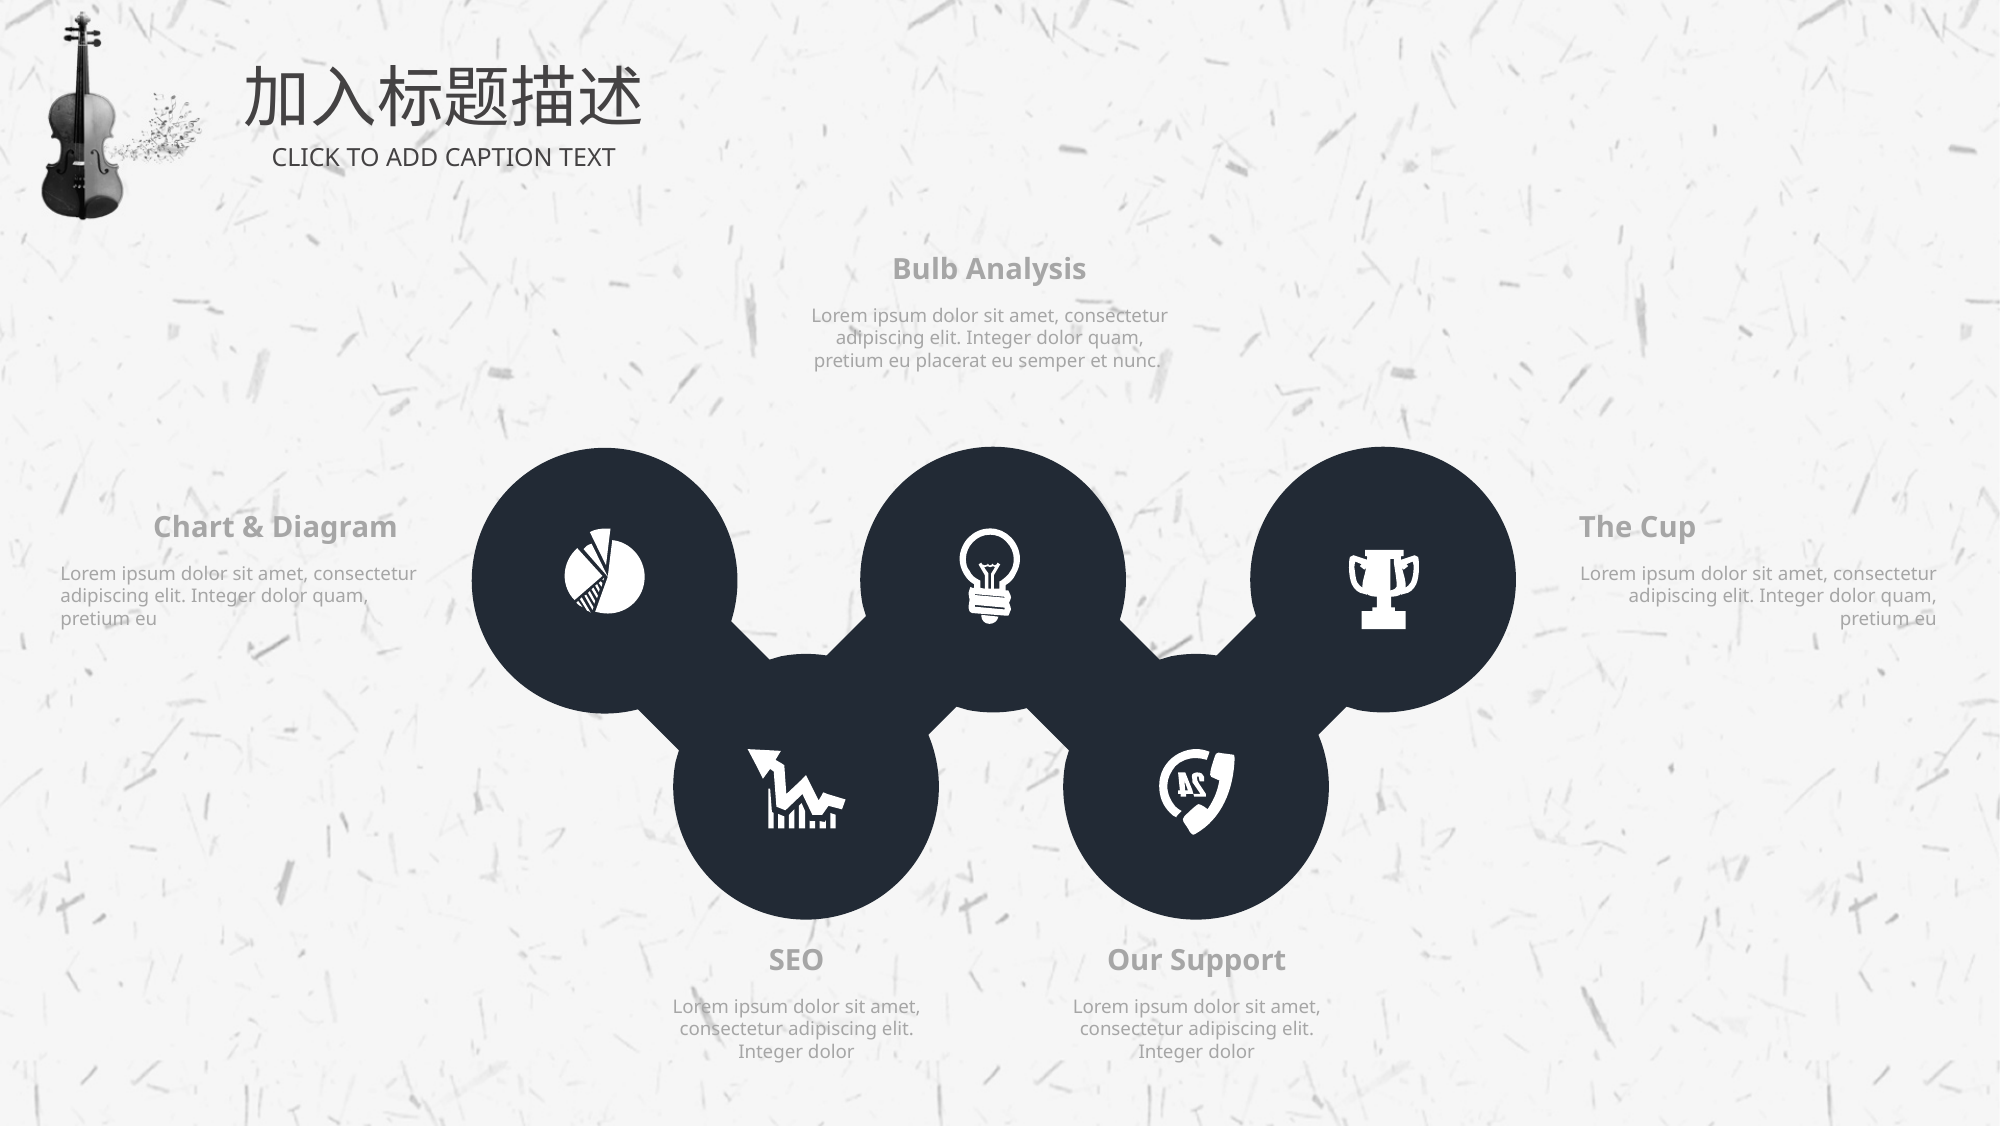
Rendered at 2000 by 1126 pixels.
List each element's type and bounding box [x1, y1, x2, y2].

text_box [176, 54, 711, 172]
text_box [45, 243, 1952, 1071]
picture [0, 0, 2000, 1126]
